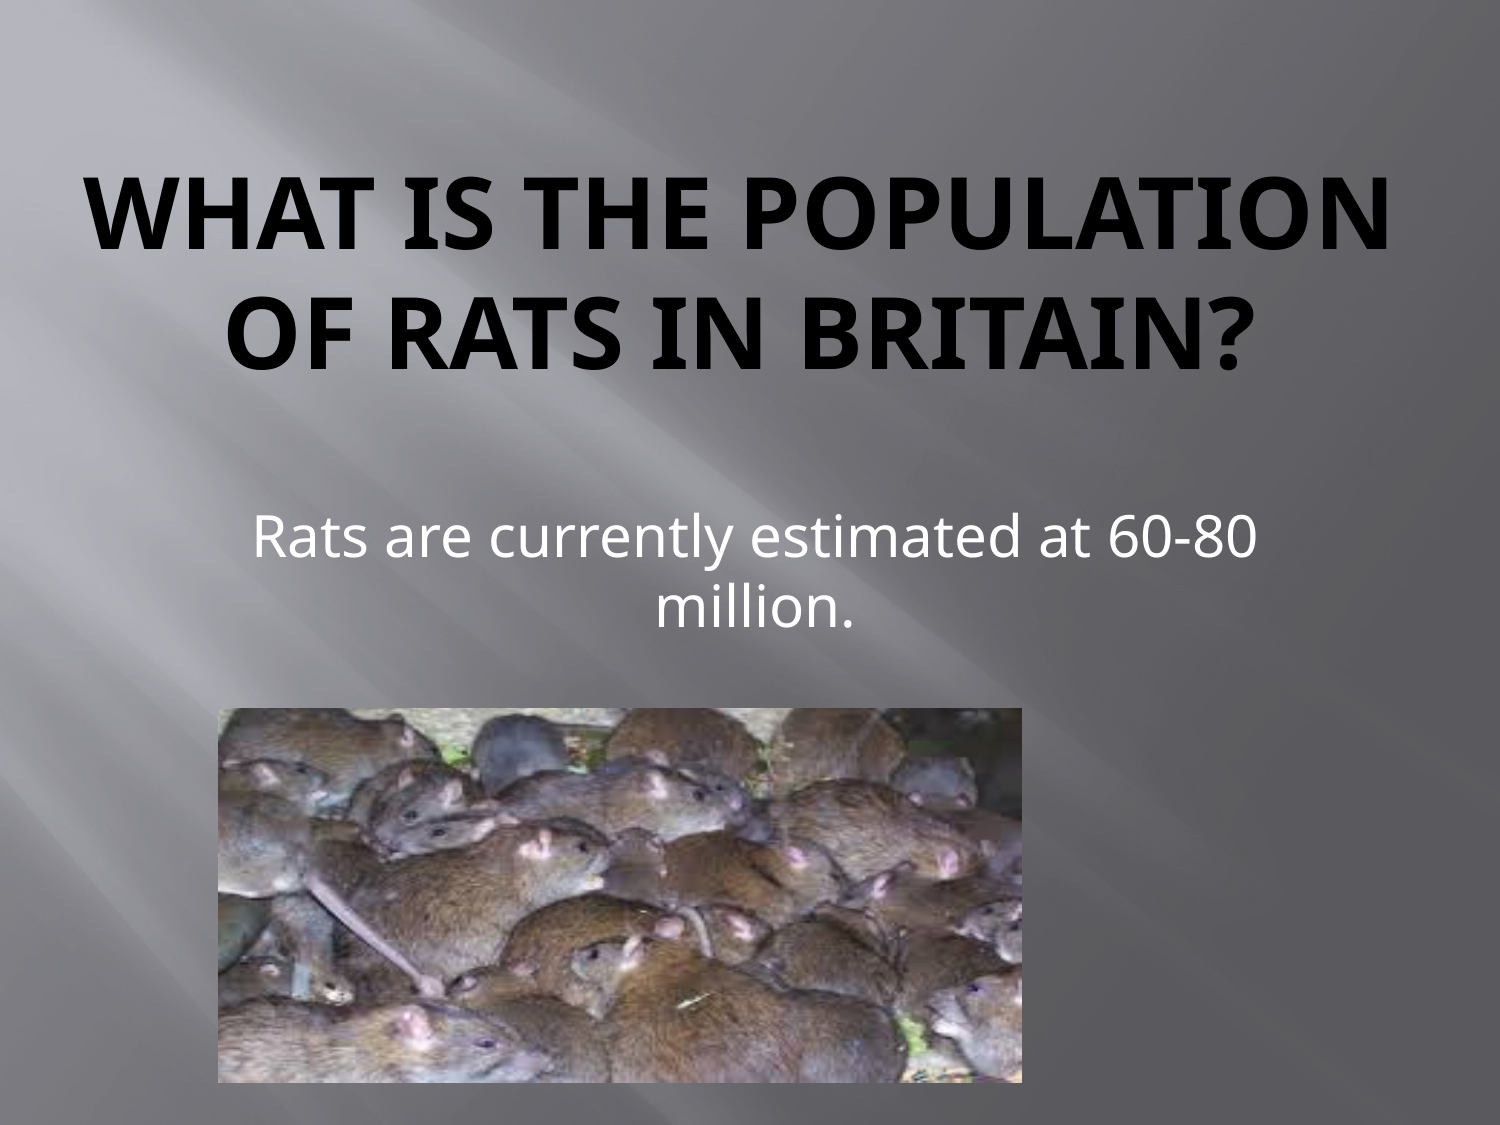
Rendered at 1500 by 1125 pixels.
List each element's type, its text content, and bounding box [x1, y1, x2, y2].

subtitle Rats are currently estimated at 60-80 million. [230, 491, 1281, 780]
title what is the population of rats in Britain? [64, 90, 1415, 390]
picture [218, 708, 1022, 1083]
